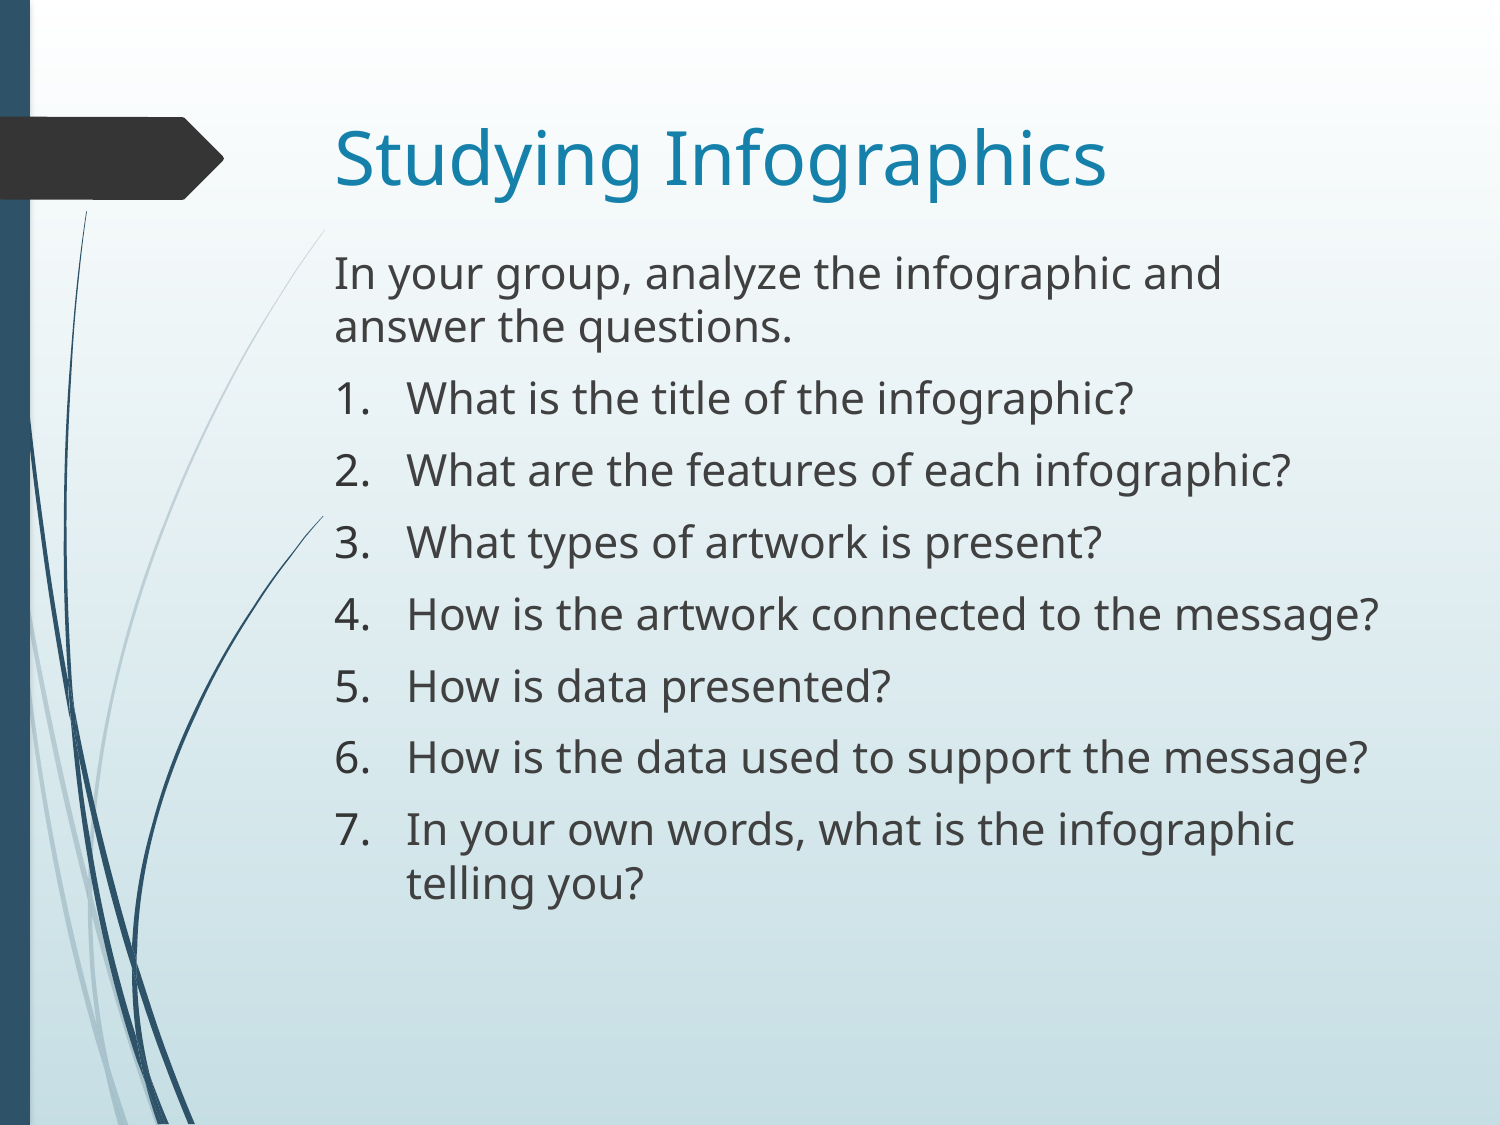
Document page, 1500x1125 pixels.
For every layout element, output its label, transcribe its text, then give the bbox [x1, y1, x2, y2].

list In your group, analyze the infographic and answer the questions. What is the title of the infographic? What are the features of each infographic? What types of artwork is present? How is the artwork connected to the message? How is data presented? How is the data used to support the message? In your own words, what is the infographic telling you? [319, 237, 1400, 970]
title Studying Infographics [319, 102, 1400, 237]
